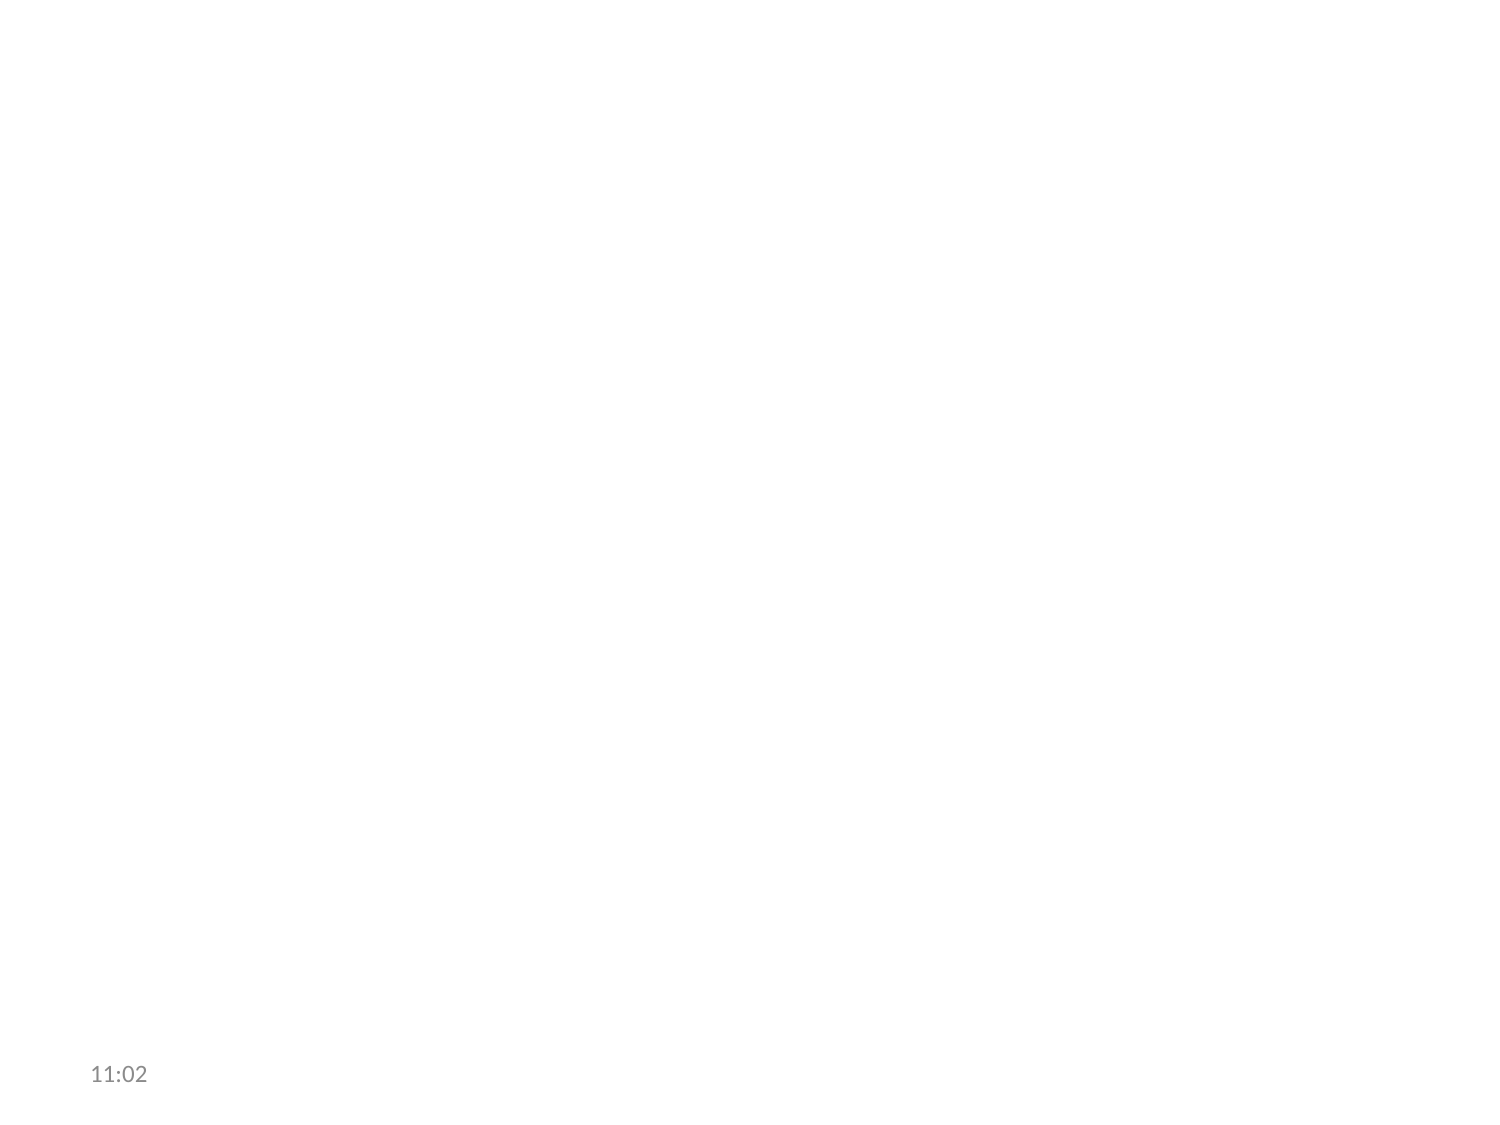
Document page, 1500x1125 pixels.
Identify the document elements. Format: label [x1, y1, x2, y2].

slide_number [75, 1042, 425, 1103]
